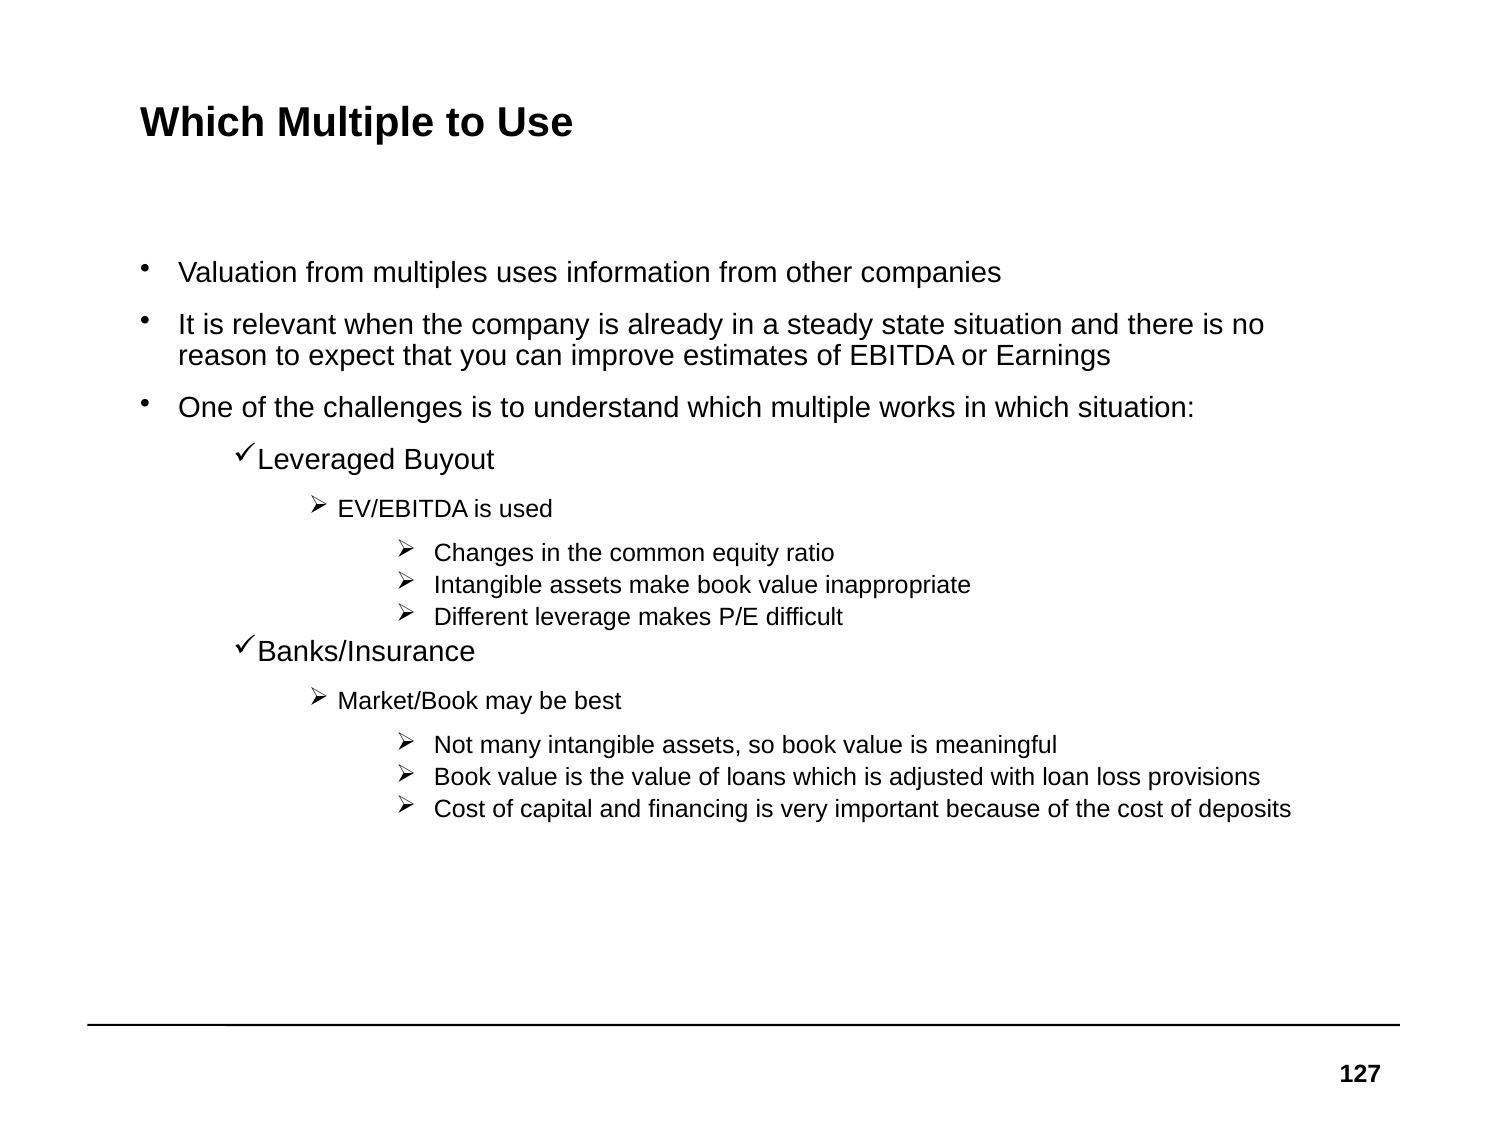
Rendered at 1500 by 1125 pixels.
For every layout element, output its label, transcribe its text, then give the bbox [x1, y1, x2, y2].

title Which Multiple to Use [125, 87, 1375, 225]
list Valuation from multiples uses information from other companies It is relevant when the company is already in a steady state situation and there is no reason to expect that you can improve estimates of EBITDA or Earnings One of the challenges is to understand which multiple works in which situation: Leveraged Buyout EV/EBITDA is used Changes in the common equity ratio Intangible assets make book value inappropriate Different leverage makes P/E difficult Banks/Insurance Market/Book may be best Not many intangible assets, so book value is meaningful Book value is the value of loans which is adjusted with loan loss provisions Cost of capital and financing is very important because of the cost of deposits [125, 249, 1338, 1000]
